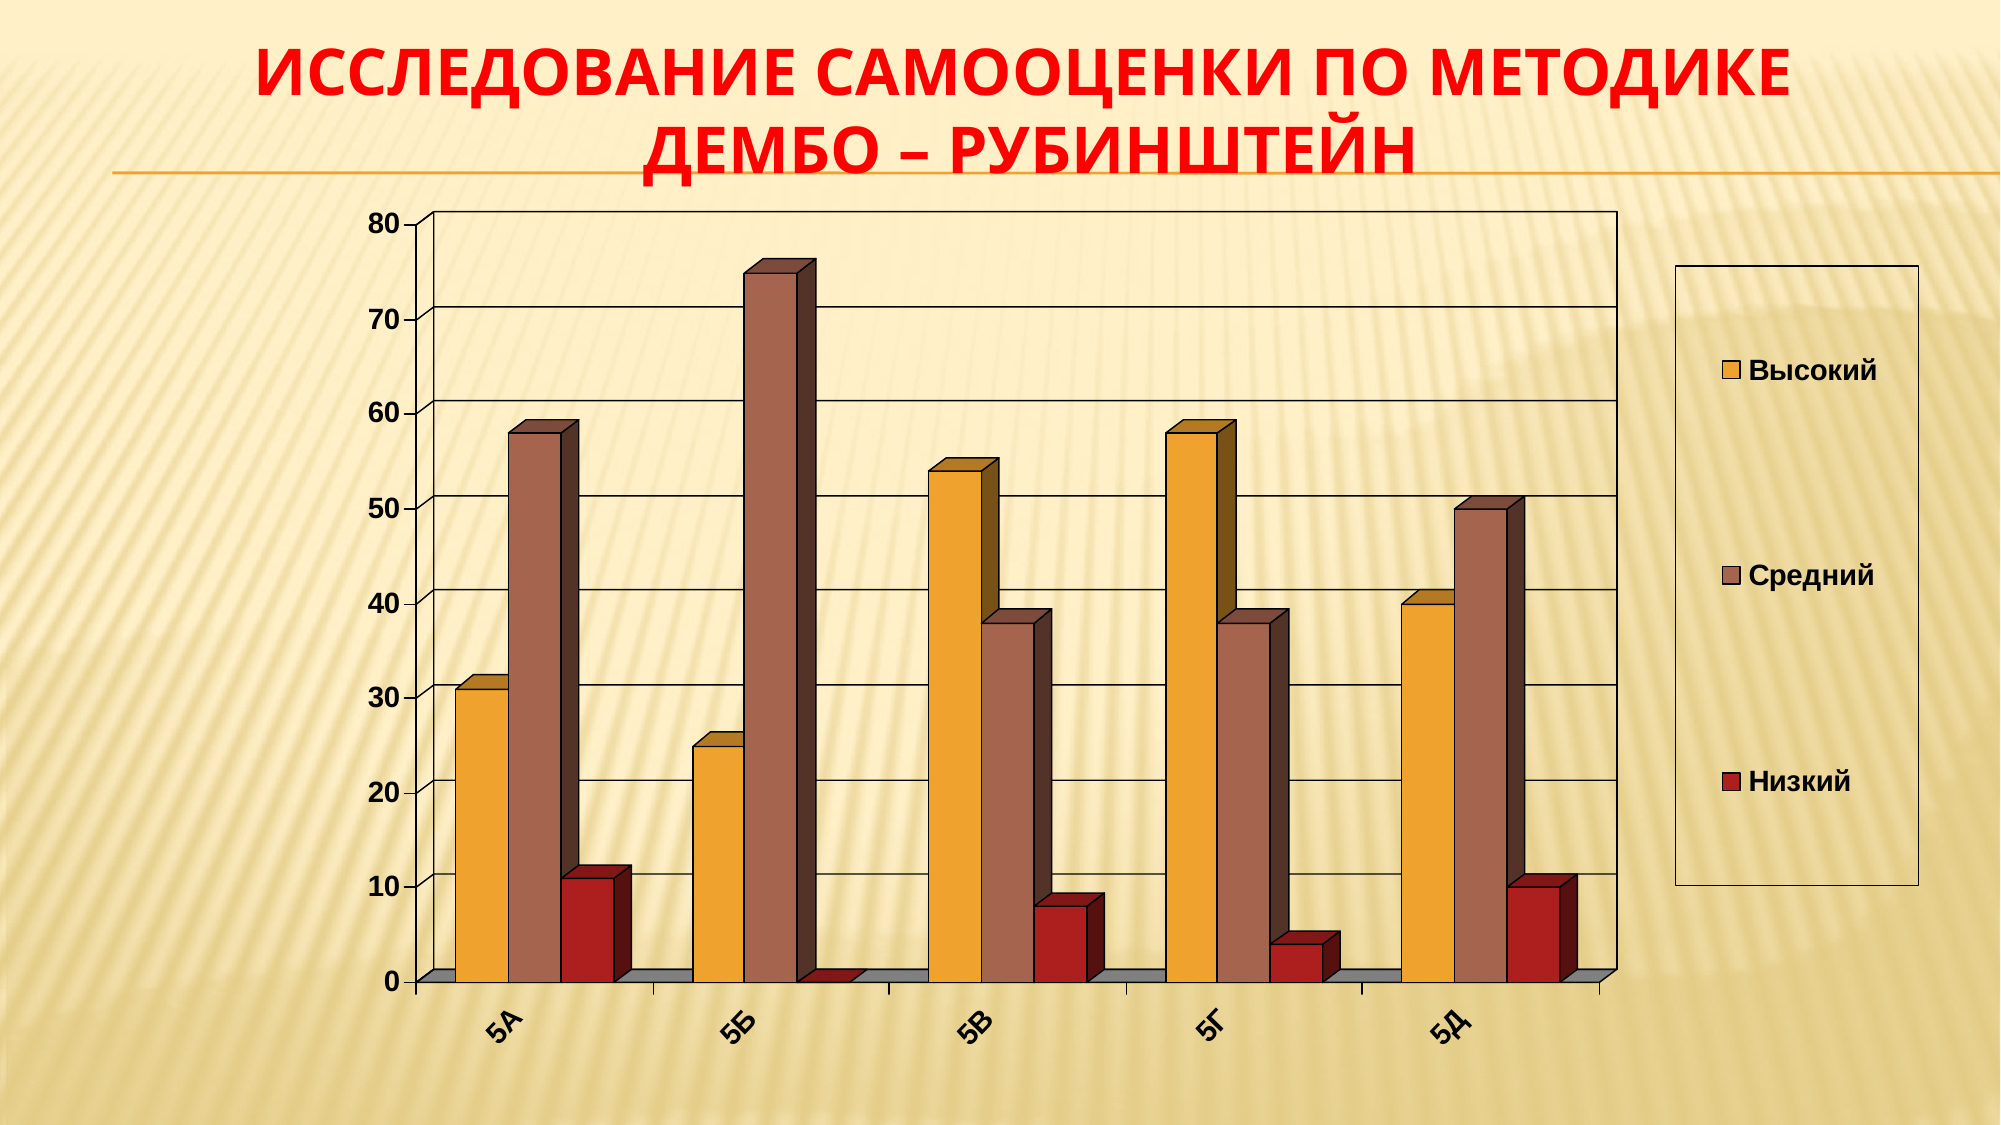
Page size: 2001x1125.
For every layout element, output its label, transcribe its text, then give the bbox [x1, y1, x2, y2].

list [278, 168, 1932, 1092]
title Исследование самооценки по методике Дембо – Рубинштейн [168, 0, 1894, 218]
